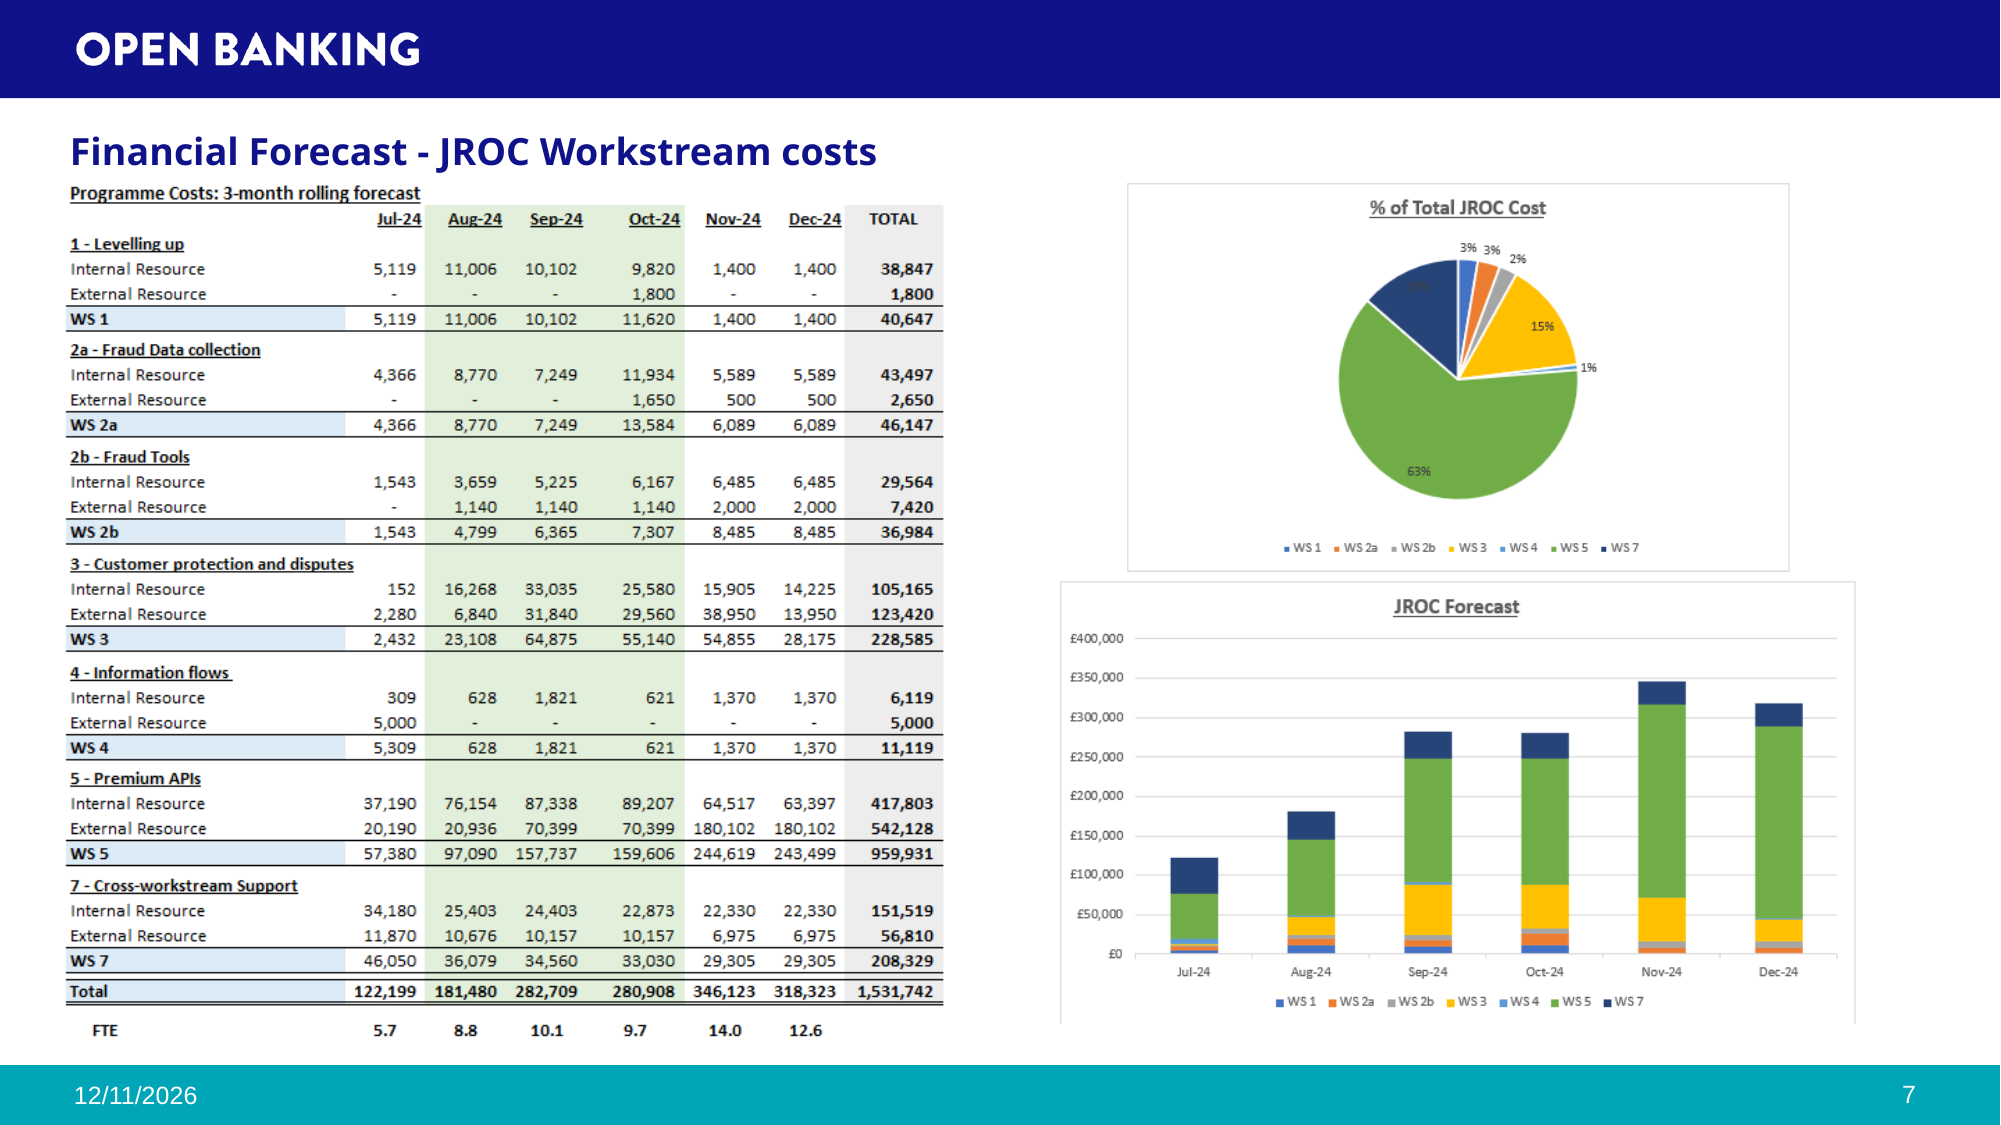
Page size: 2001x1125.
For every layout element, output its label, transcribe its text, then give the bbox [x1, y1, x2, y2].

picture [1059, 580, 1857, 1024]
slide_number 7 [1412, 1064, 1932, 1124]
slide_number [59, 1065, 509, 1125]
title Financial Forecast - JROC Workstream costs [54, 125, 1629, 207]
picture [43, 0, 452, 99]
footer [662, 1064, 1338, 1124]
picture [61, 176, 956, 1046]
picture [1125, 182, 1791, 572]
